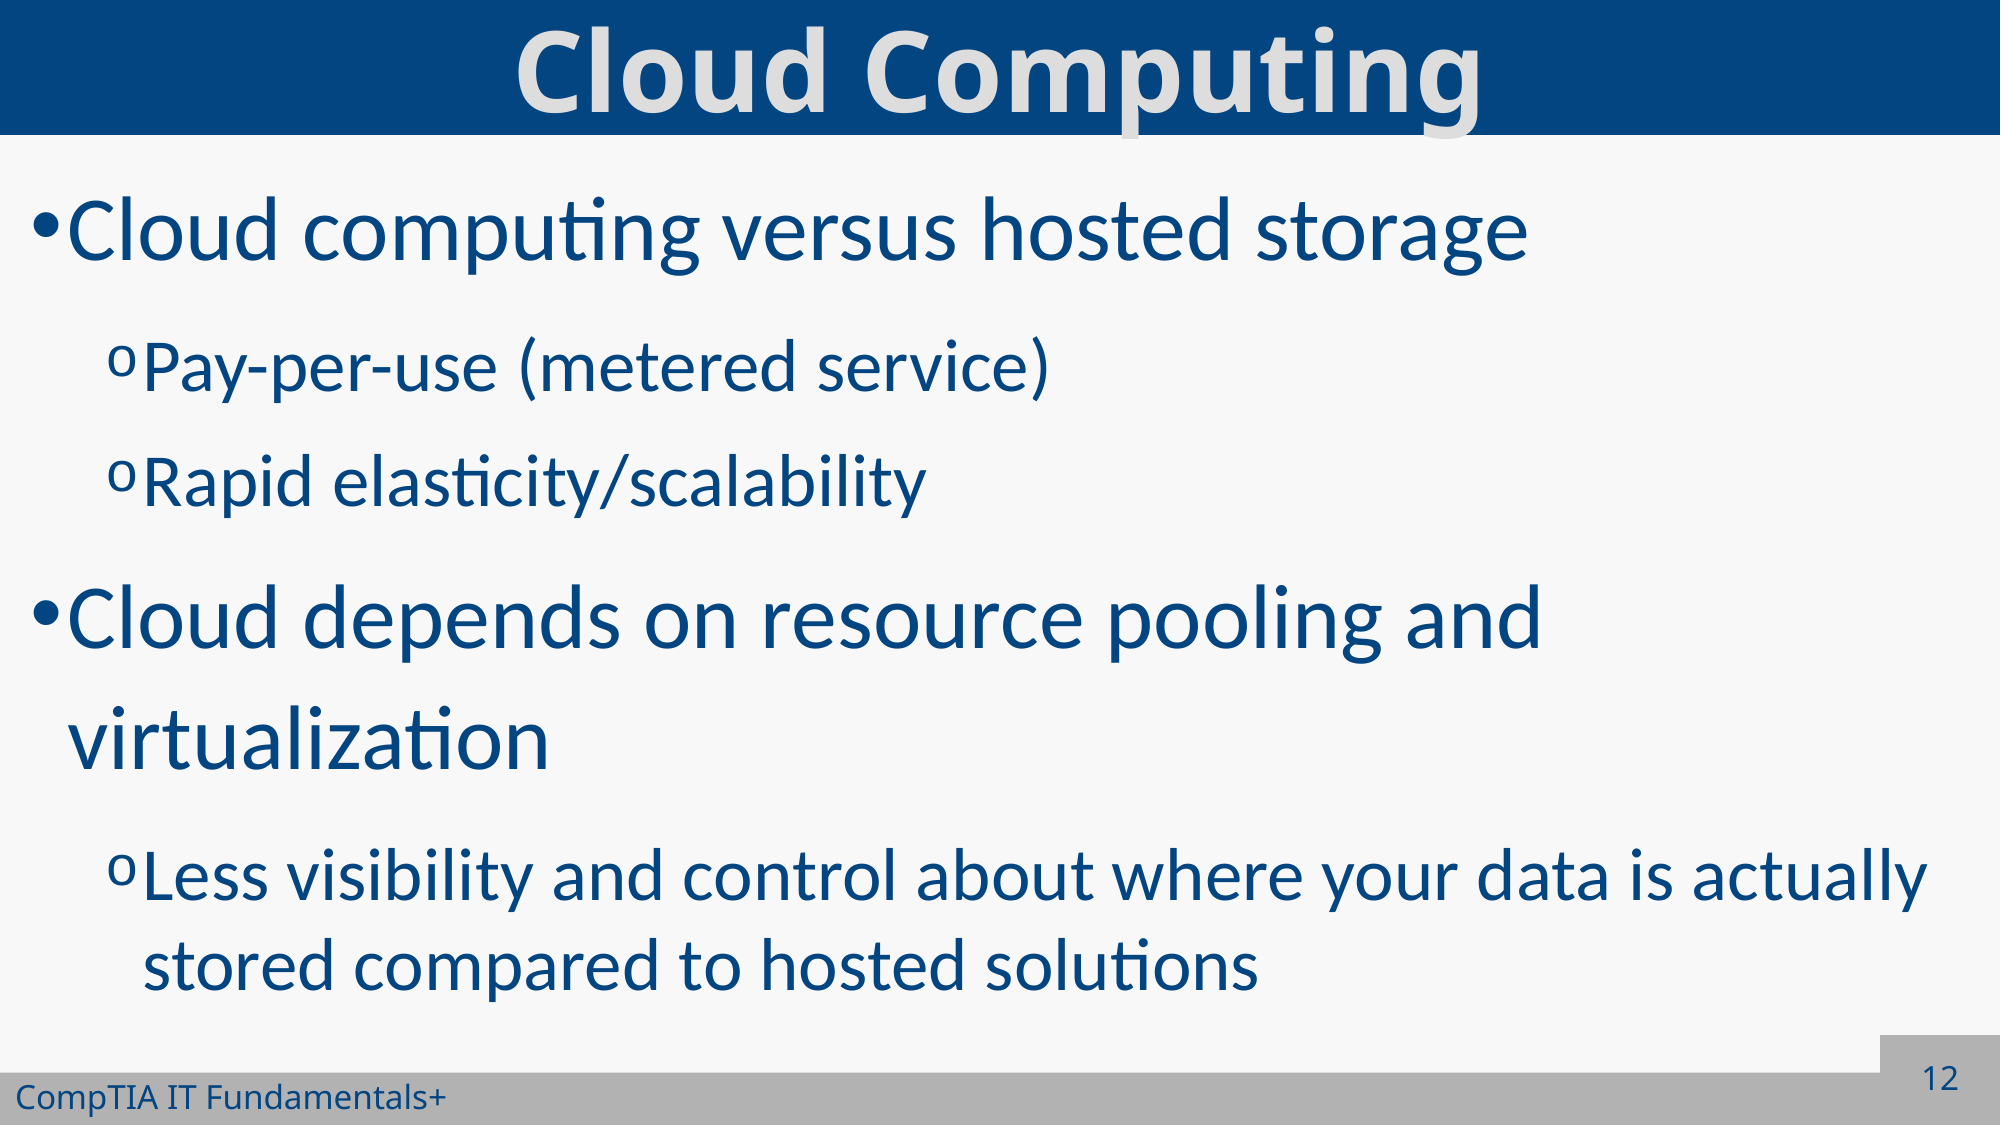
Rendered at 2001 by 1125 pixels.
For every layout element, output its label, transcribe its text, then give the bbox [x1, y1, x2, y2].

title Cloud Computing [0, 0, 2000, 135]
list Cloud computing versus hosted storage Pay-per-use (metered service) Rapid elasticity/scalability Cloud depends on resource pooling and virtualization Less visibility and control about where your data is actually stored compared to hosted solutions [15, 149, 1980, 1065]
footer CompTIA IT Fundamentals+ [0, 1072, 1880, 1125]
slide_number 12 [1880, 1035, 2000, 1125]
